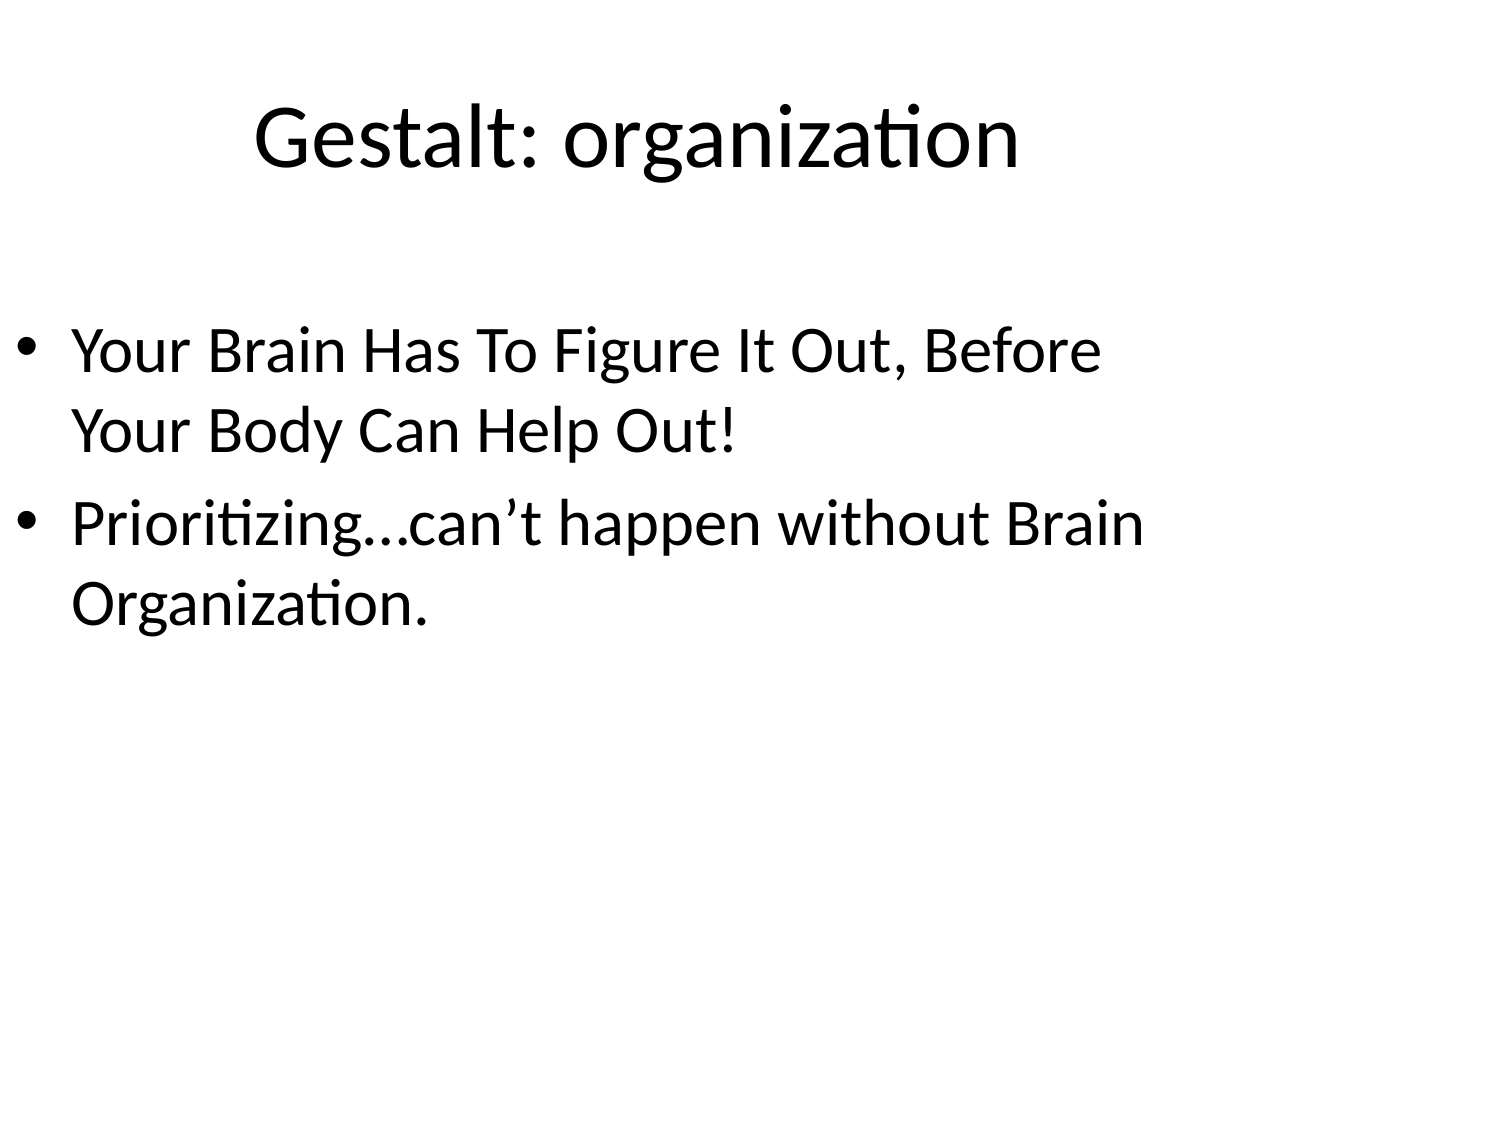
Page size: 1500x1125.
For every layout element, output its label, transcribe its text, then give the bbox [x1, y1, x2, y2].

title Gestalt: organization [24, 37, 1252, 225]
list Your Brain Has To Figure It Out, Before Your Body Can Help Out! Prioritizing…can’t happen without Brain Organization. [0, 224, 1212, 1000]
